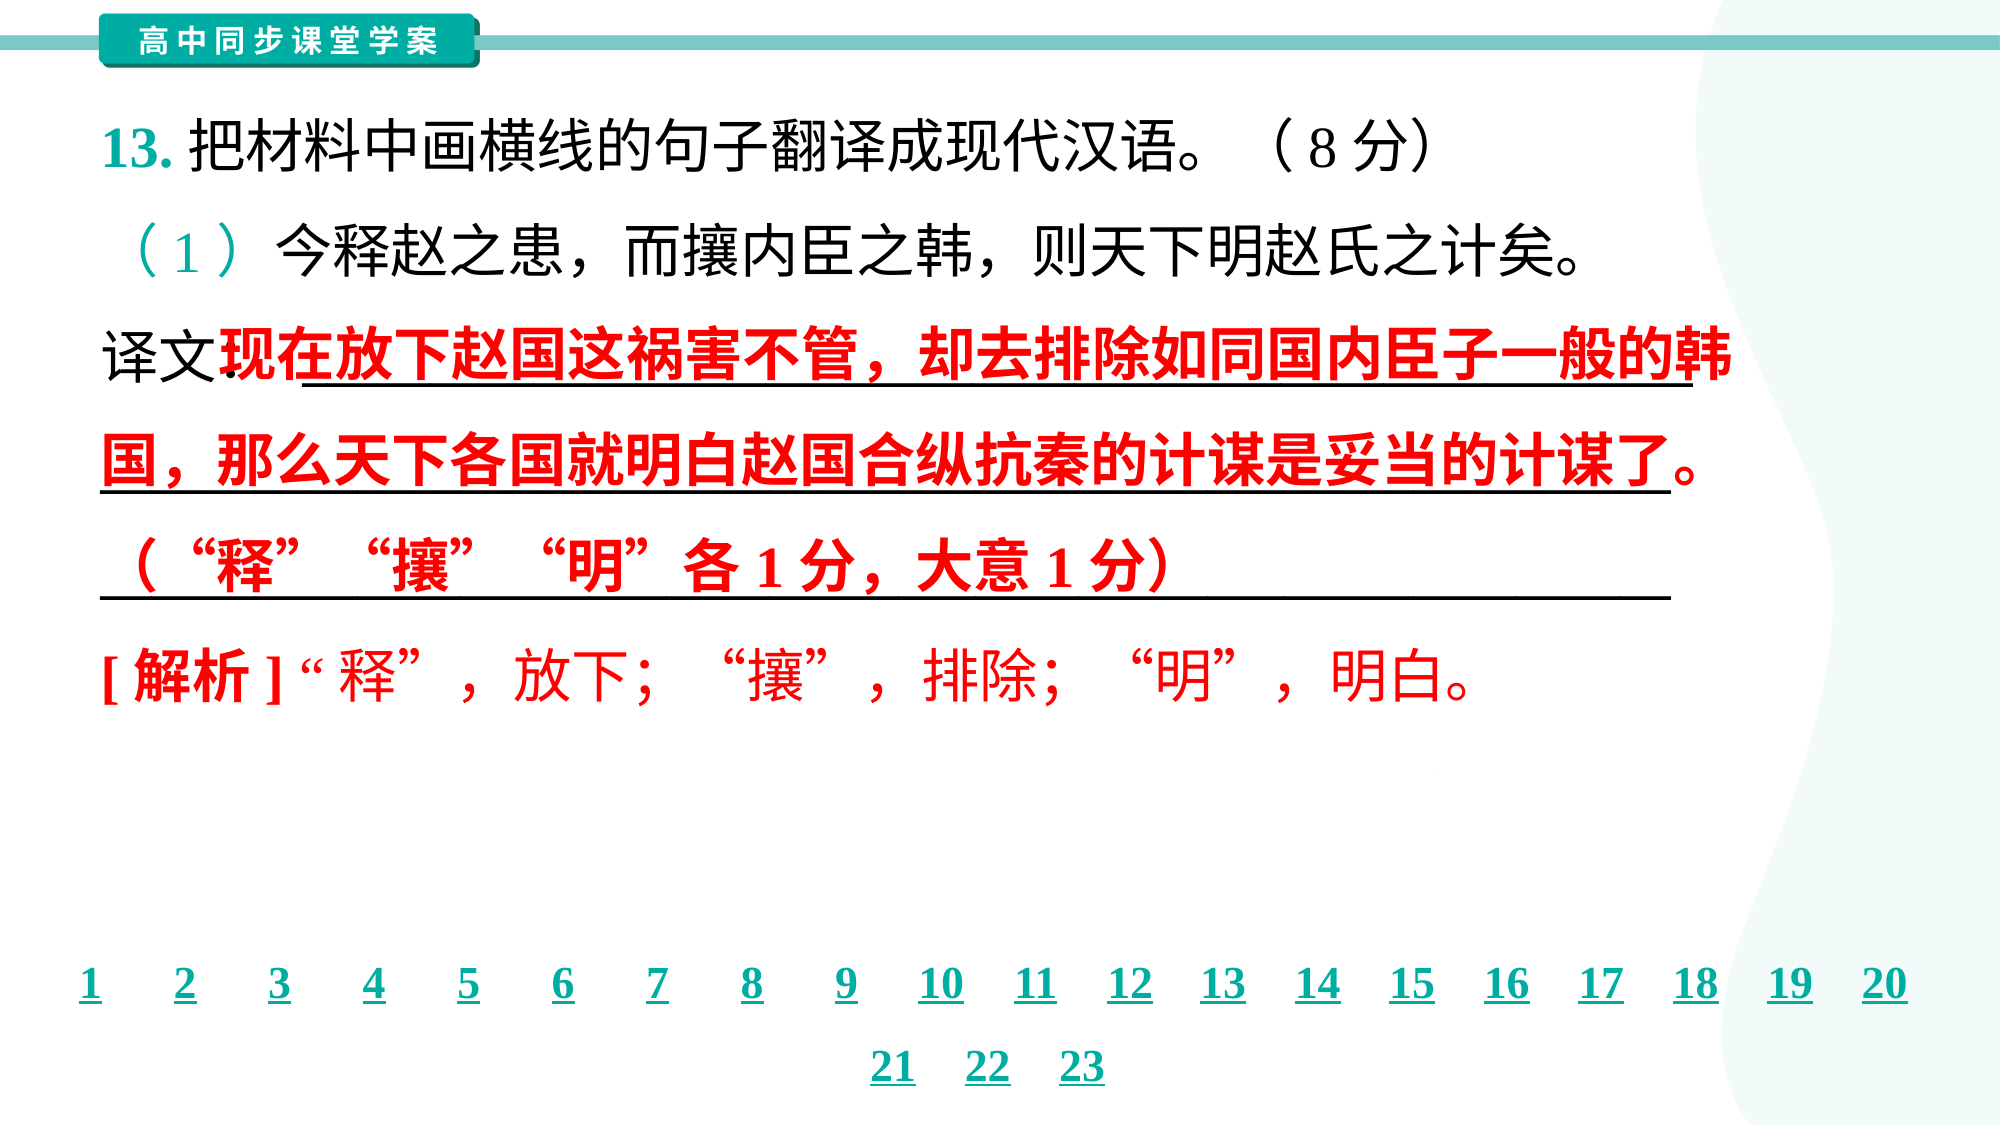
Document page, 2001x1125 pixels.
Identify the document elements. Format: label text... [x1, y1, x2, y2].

text_box （1）今释赵之患，而攘内臣之韩，则天下明赵氏之计矣。 译文： ______________________________________________________ _____________________________________________________________ _____________________________________________________________ [100, 178, 1899, 280]
text_box 13.把材料中画横线的句子翻译成现代汉语。（8分） [100, 76, 1899, 178]
text_box 现在放下赵国这祸害不管，却去排除如同国内臣子一般的韩 国，那么天下各国就明白赵国合纵抗秦的计谋是妥当的计谋了。 （“释”“攘”“明”各1分，大意1分） [100, 280, 1899, 600]
text_box [解析] “释”，放下；“攘”，排除；“明”，明白。 [100, 607, 1899, 710]
text_box （1）今释赵之患，而攘内臣之韩，则天下明赵氏之计矣。 译文： ______________________________________________________ _____________________________________________________________ _____________________________________________________________ [100, 600, 1899, 604]
picture [0, 0, 2000, 1125]
